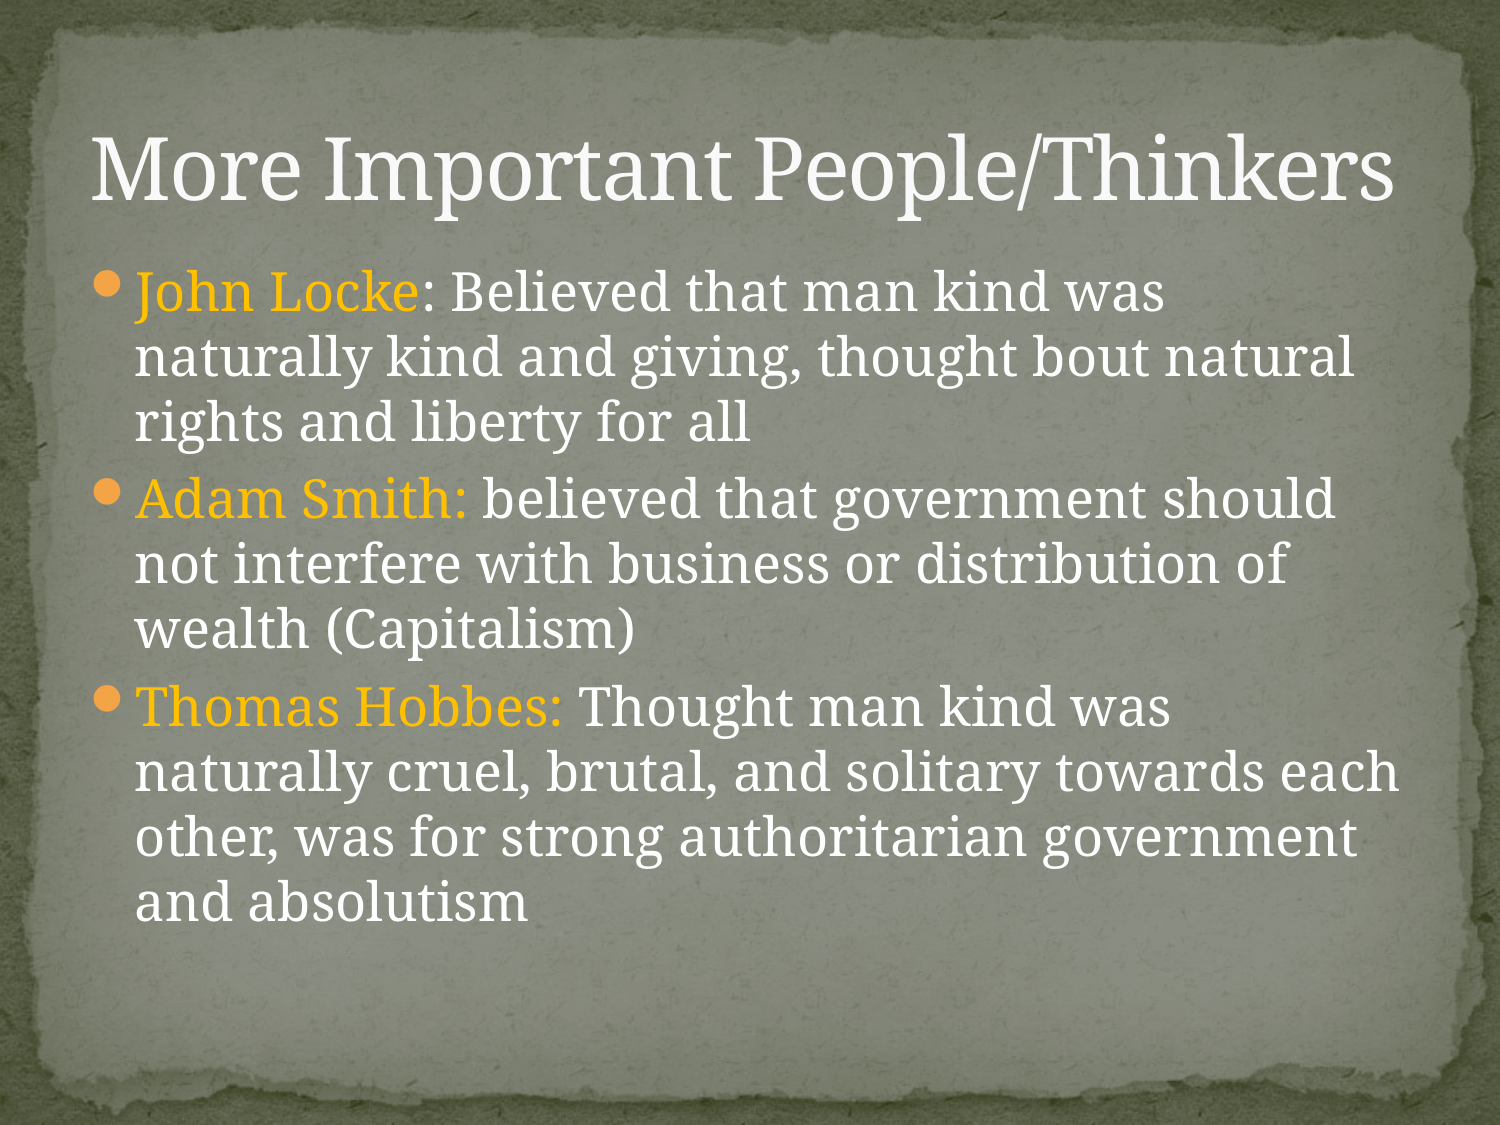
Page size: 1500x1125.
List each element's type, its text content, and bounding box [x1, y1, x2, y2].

title More Important People/Thinkers [74, 24, 1425, 225]
list John Locke: Believed that man kind was naturally kind and giving, thought bout natural rights and liberty for all Adam Smith: believed that government should not interfere with business or distribution of wealth (Capitalism) Thomas Hobbes: Thought man kind was naturally cruel, brutal, and solitary towards each other, was for strong authoritarian government and absolutism [75, 249, 1425, 1000]
